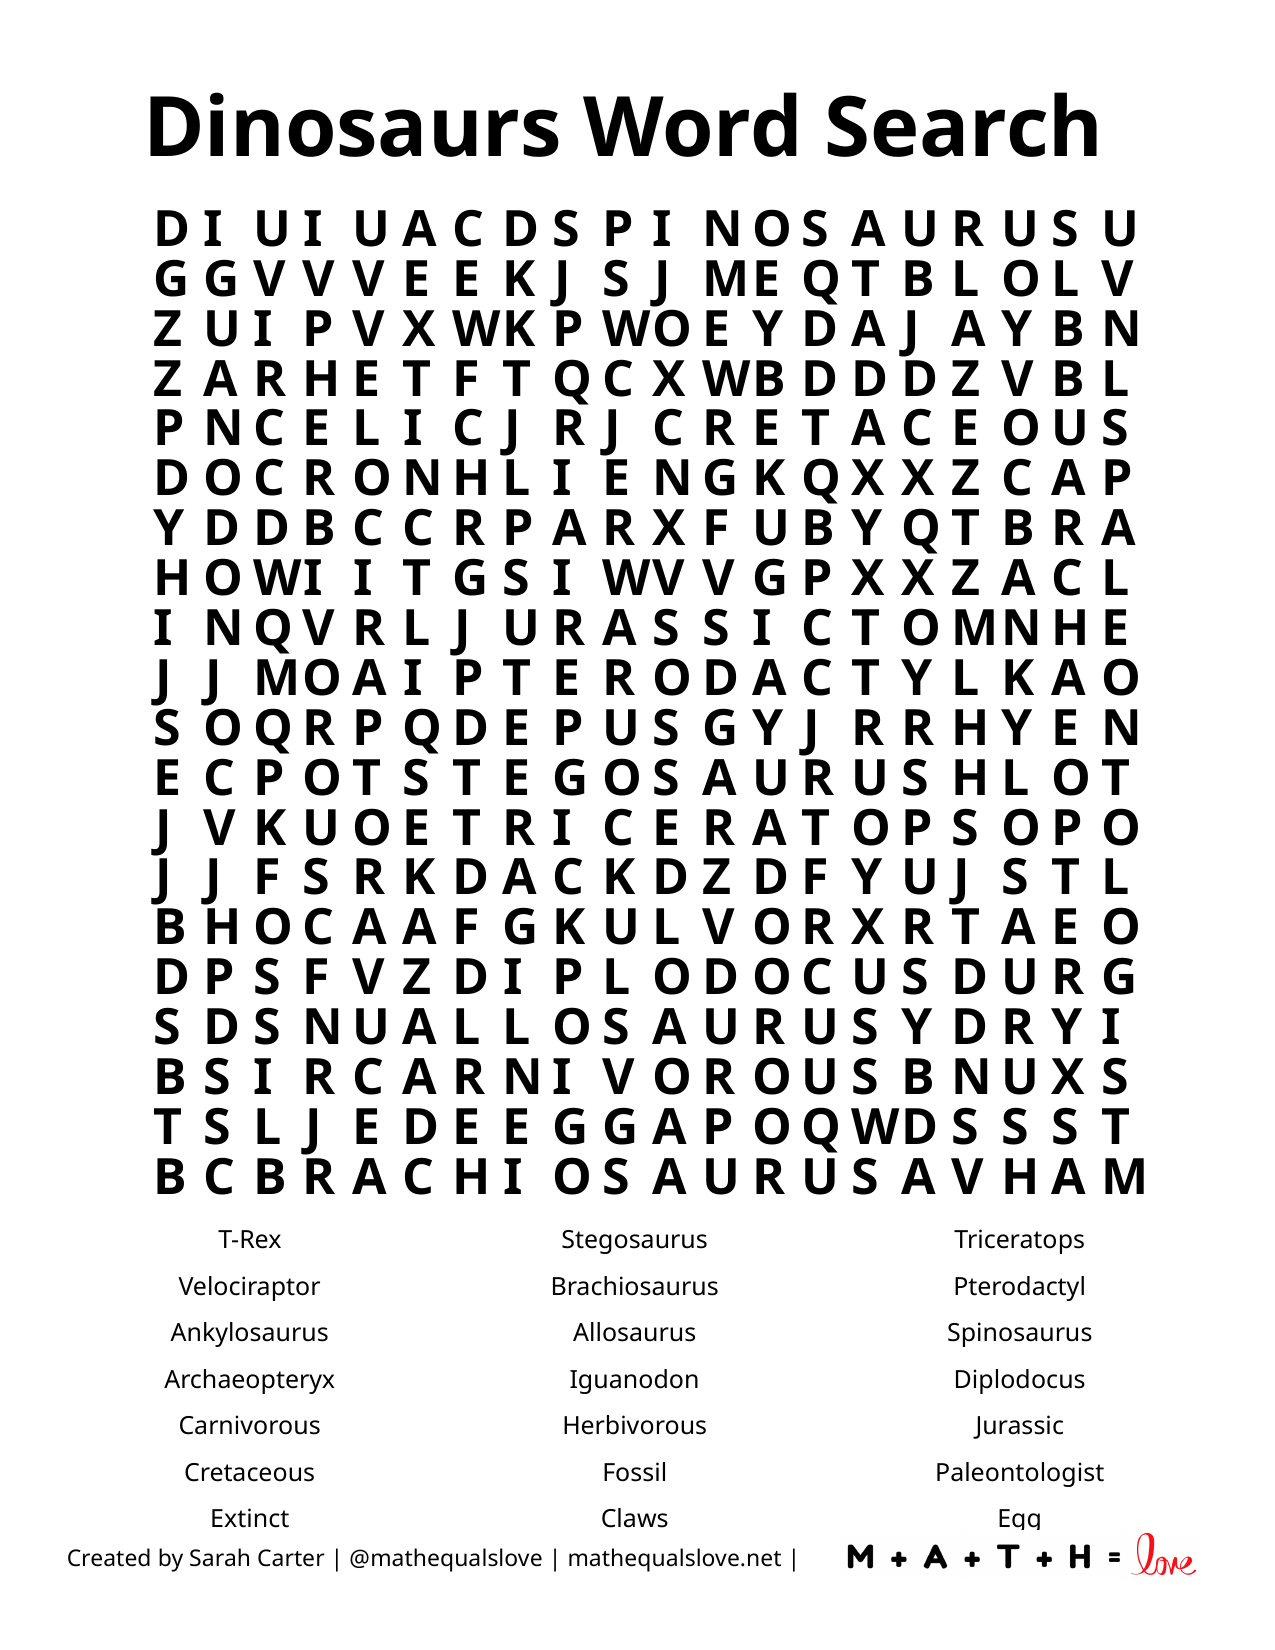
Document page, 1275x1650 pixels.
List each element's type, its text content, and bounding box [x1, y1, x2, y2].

text_box Created by Sarah Carter | @mathequalslove | mathequalslove.net | [60, 1537, 1086, 1593]
table_cell Extinct [57, 1495, 442, 1541]
table_cell Herbivorous [442, 1402, 827, 1448]
table_cell Allosaurus [442, 1309, 827, 1355]
table_cell Fossil [442, 1448, 827, 1495]
table_cell Brachiosaurus [442, 1263, 827, 1309]
text_box Dinosaurs Word Search [108, 65, 1162, 181]
table_cell Cretaceous [57, 1448, 442, 1495]
table_header T-Rex [57, 1216, 442, 1263]
picture [839, 1530, 1202, 1581]
table_cell Spinosaurus [827, 1309, 1212, 1355]
table_cell Claws [442, 1495, 827, 1537]
table_cell Ankylosaurus [57, 1309, 442, 1355]
table_cell Diplodocus [827, 1355, 1212, 1402]
table_cell Pterodactyl [827, 1263, 1212, 1309]
table_header Triceratops [827, 1216, 1212, 1263]
table_cell Jurassic [827, 1402, 1212, 1448]
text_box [138, 201, 1137, 1200]
table_cell Velociraptor [57, 1263, 442, 1309]
table_cell Iguanodon [442, 1355, 827, 1402]
table_cell Archaeopteryx [57, 1355, 442, 1402]
table_cell Carnivorous [57, 1402, 442, 1448]
table_cell Paleontologist [827, 1448, 1212, 1495]
table_header Stegosaurus [442, 1216, 827, 1263]
table_cell Egg [827, 1495, 1212, 1541]
